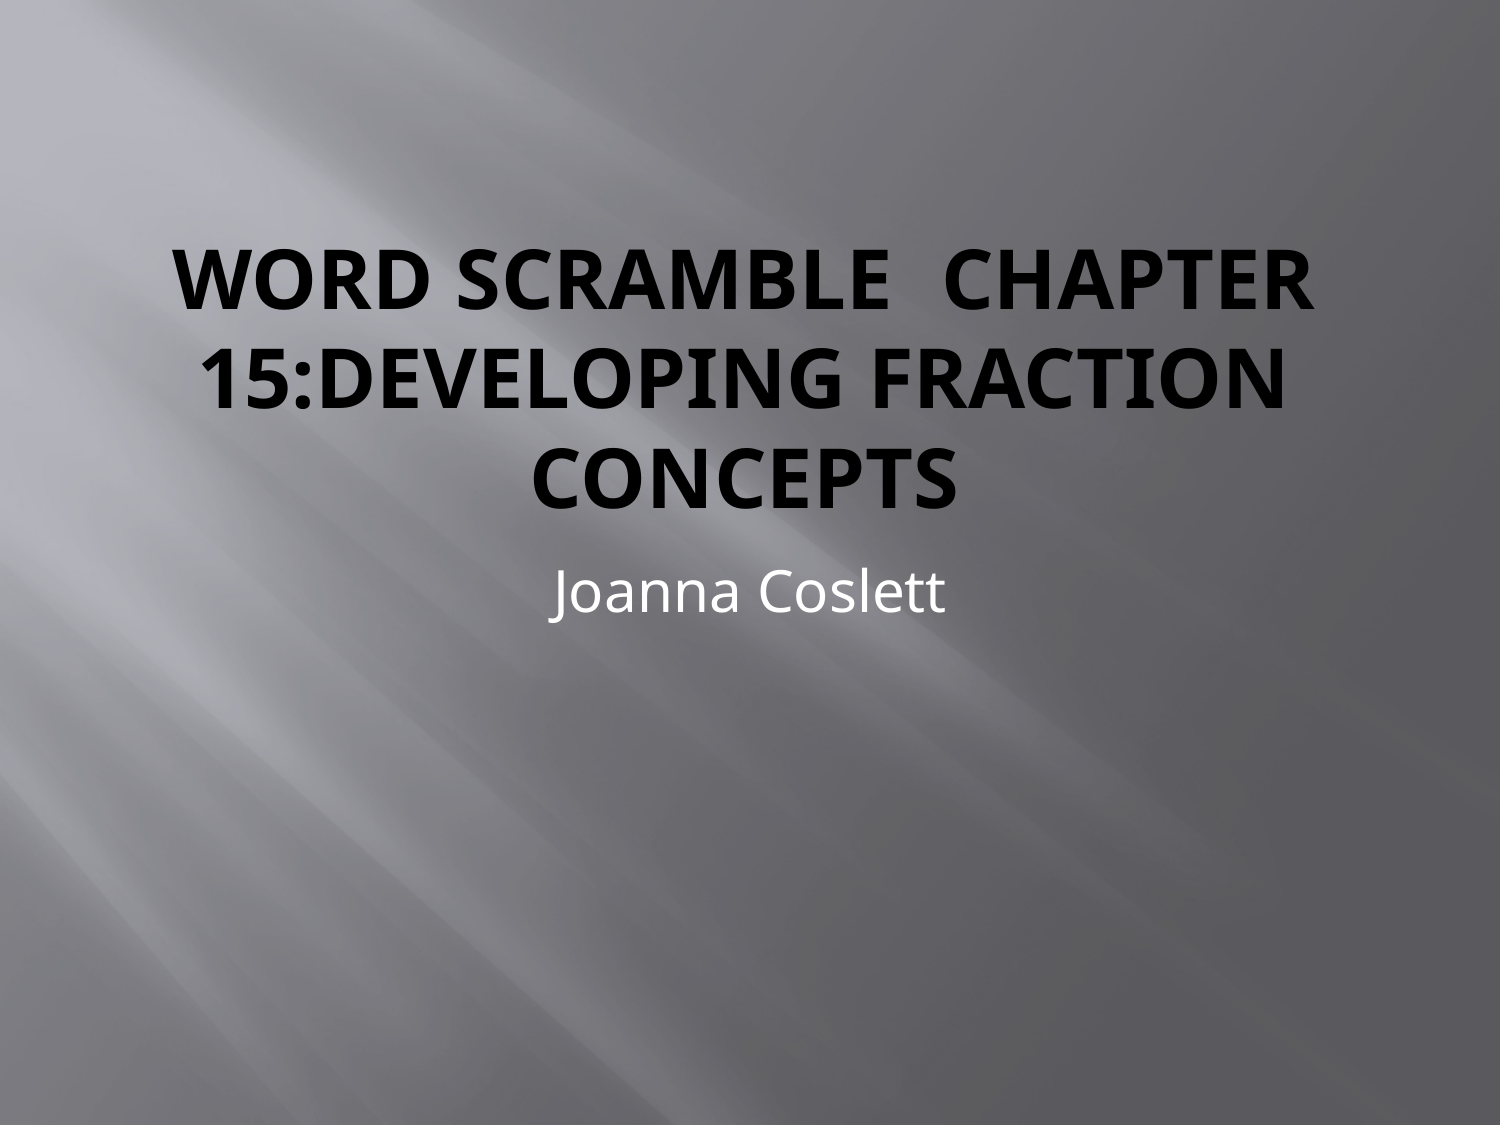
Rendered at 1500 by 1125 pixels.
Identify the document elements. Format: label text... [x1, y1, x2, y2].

title Word scramble Chapter 15:Developing fraction concepts [69, 224, 1420, 525]
subtitle Joanna Coslett [225, 546, 1275, 834]
